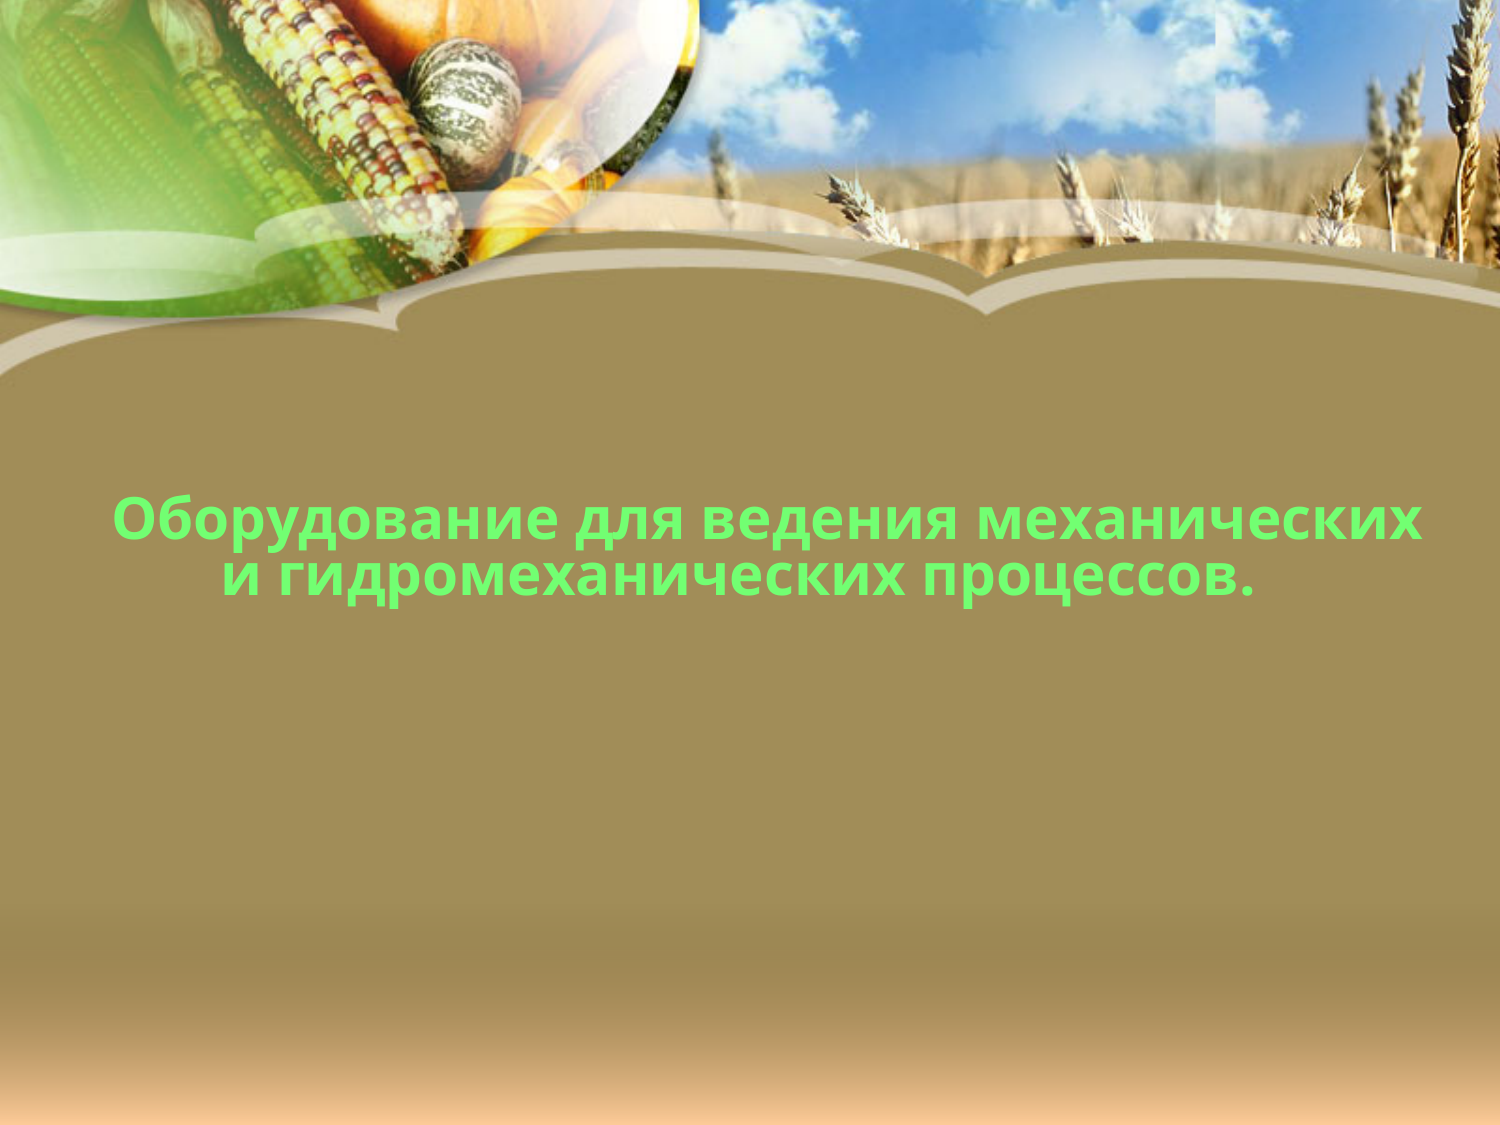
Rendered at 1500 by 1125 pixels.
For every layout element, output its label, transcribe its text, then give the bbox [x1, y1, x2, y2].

picture [0, 0, 1500, 935]
list Оборудование для ведения механических и гидромеханических процессов. [29, 338, 1447, 1094]
